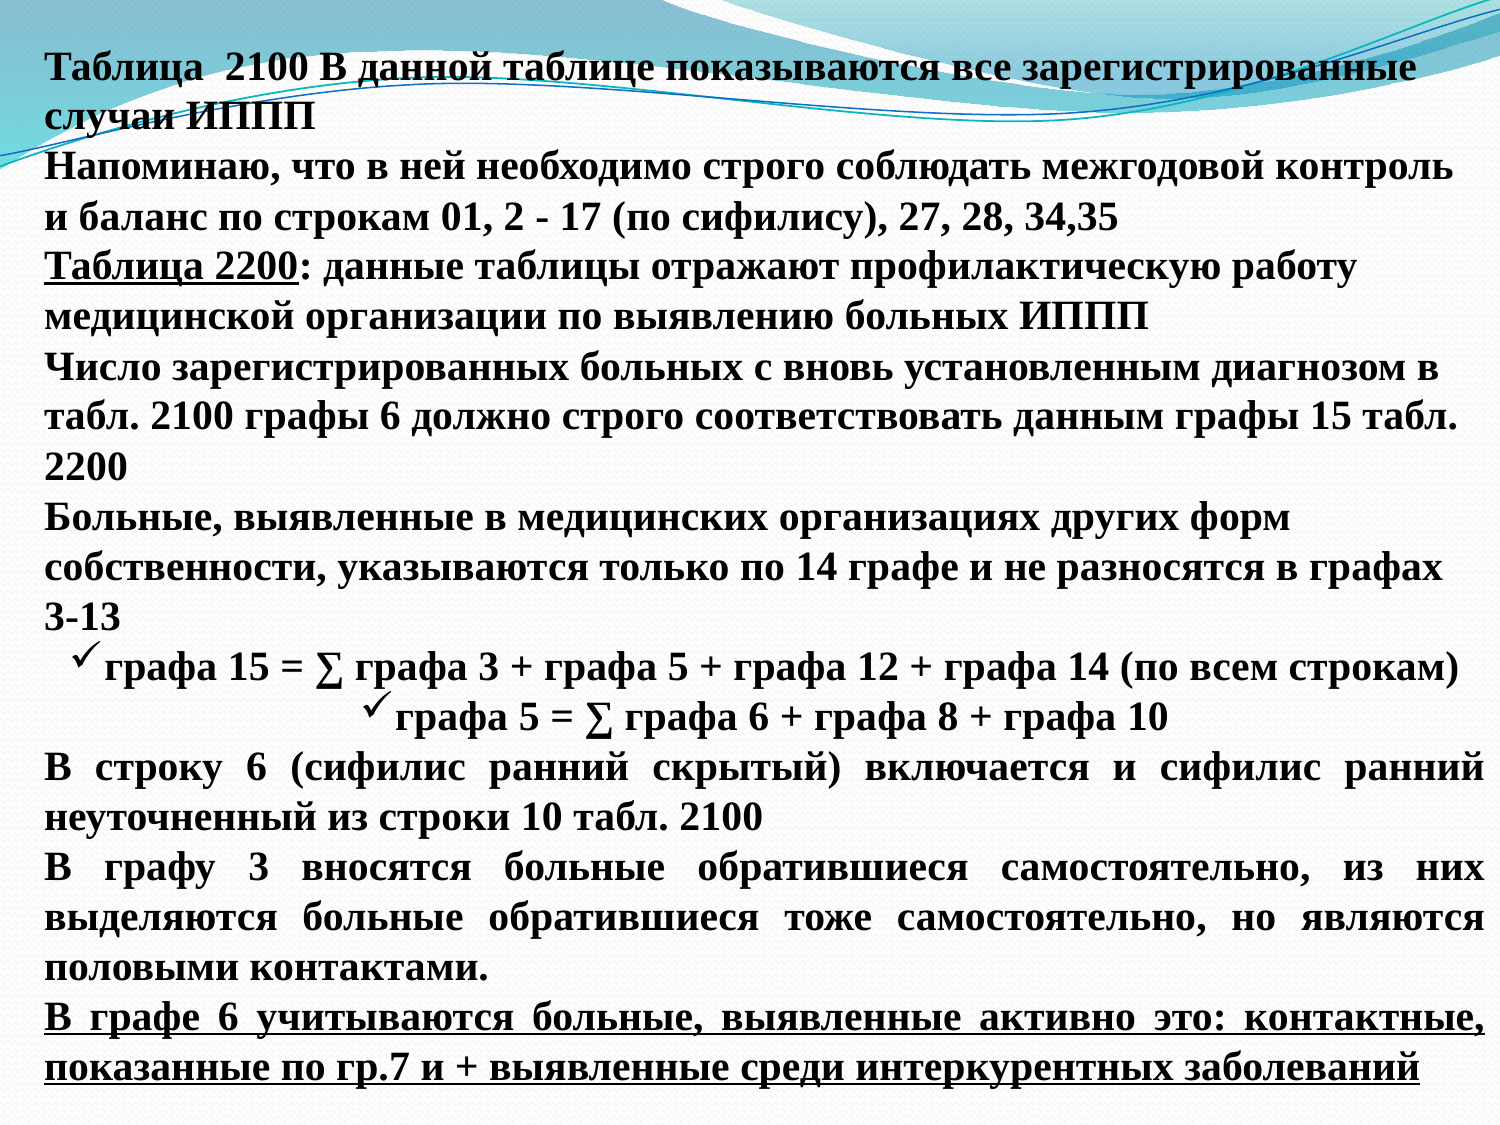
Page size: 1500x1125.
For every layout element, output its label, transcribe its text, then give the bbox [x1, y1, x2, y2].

text_box Таблица 2100 В данной таблице показываются все зарегистрированные случаи ИППП Напоминаю, что в ней необходимо строго соблюдать межгодовой контроль и баланс по строкам 01, 2 - 17 (по сифилису), 27, 28, 34,35 Таблица 2200: данные таблицы отражают профилактическую работу медицинской организации по выявлению больных ИППП Число зарегистрированных больных с вновь установленным диагнозом в табл. 2100 графы 6 должно строго соответствовать данным графы 15 табл. 2200 Больные, выявленные в медицинских организациях других форм собственности, указываются только по 14 графе и не разносятся в графах 3-13 графа 15 = ∑ графа 3 + графа 5 + графа 12 + графа 14 (по всем строкам) графа 5 = ∑ графа 6 + графа 8 + графа 10 В строку 6 (сифилис ранний скрытый) включается и сифилис ранний неуточненный из строки 10 табл. 2100 В графу 3 вносятся больные обратившиеся самостоятельно, из них выделяются больные обратившиеся тоже самостоятельно, но являются половыми контактами. В графе 6 учитываются больные, выявленные активно это: контактные, показанные по гр.7 и + выявленные среди интеркурентных заболеваний [29, 30, 1500, 1125]
